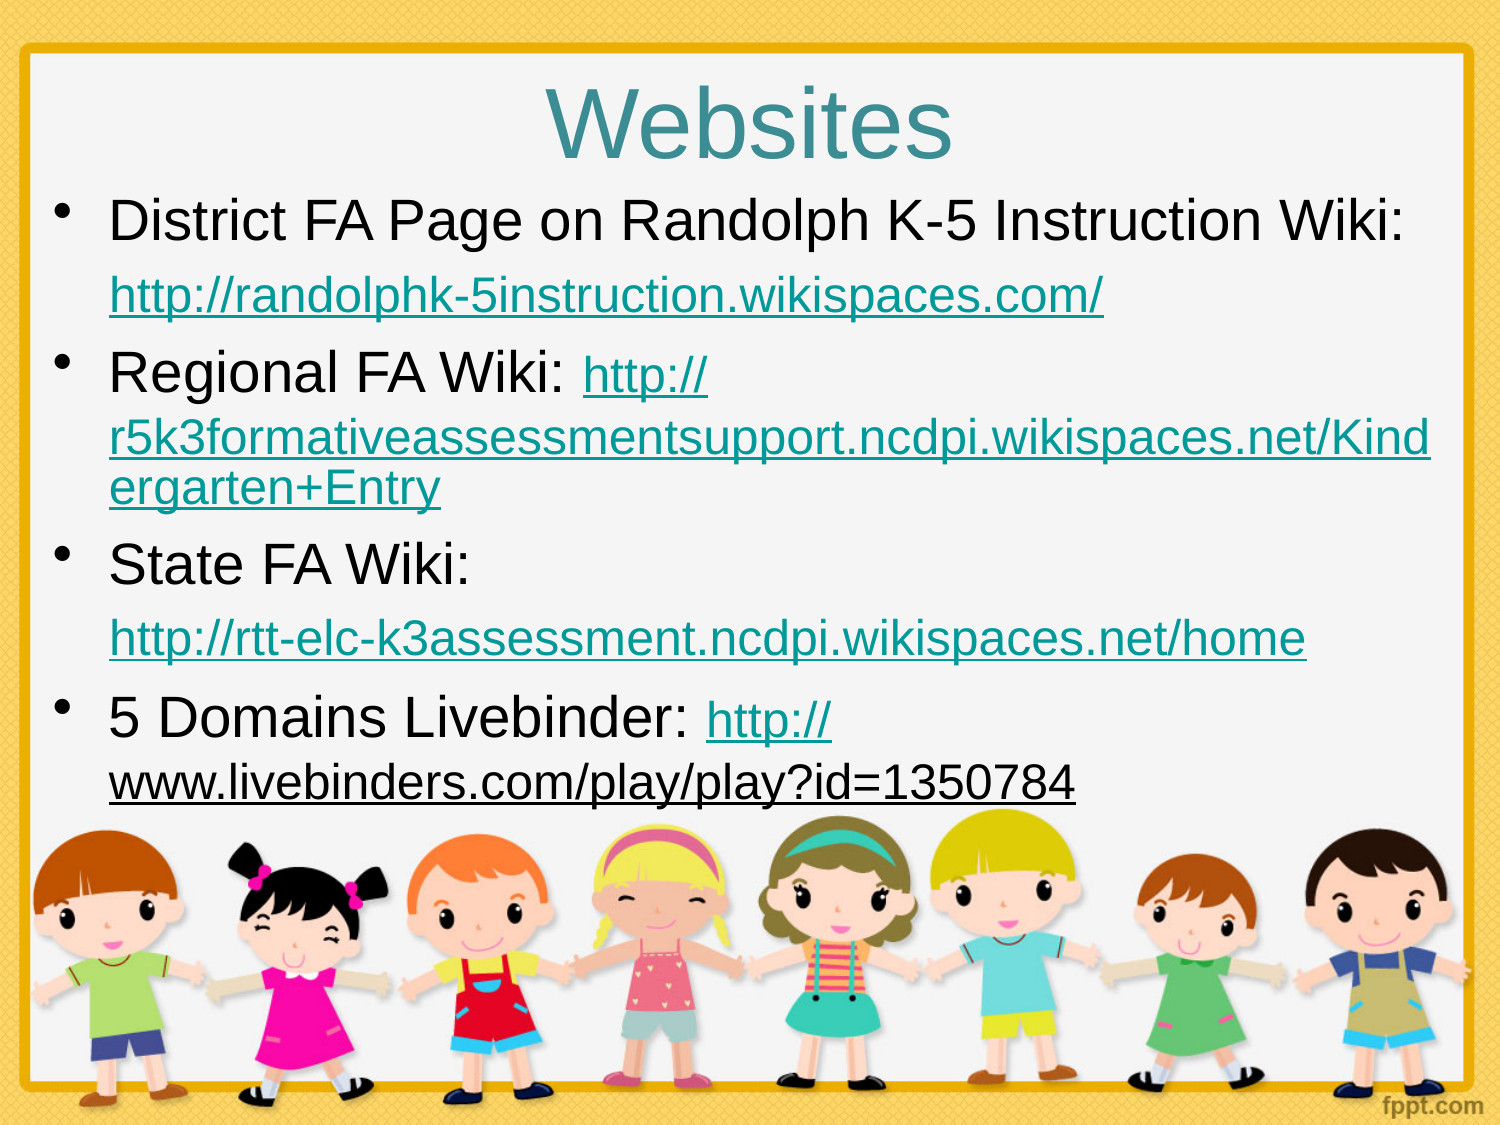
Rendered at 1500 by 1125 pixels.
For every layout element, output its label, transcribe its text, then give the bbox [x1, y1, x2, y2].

title Websites [75, 24, 1425, 174]
list District FA Page on Randolph K-5 Instruction Wiki: http://randolphk-5instruction.wikispaces.com/ Regional FA Wiki: http://r5k3formativeassessmentsupport.ncdpi.wikispaces.net/Kindergarten+Entry State FA Wiki: http://rtt-elc-k3assessment.ncdpi.wikispaces.net/home 5 Domains Livebinder: http://www.livebinders.com/play/play?id=1350784 [37, 174, 1463, 955]
picture [0, 0, 1500, 1125]
